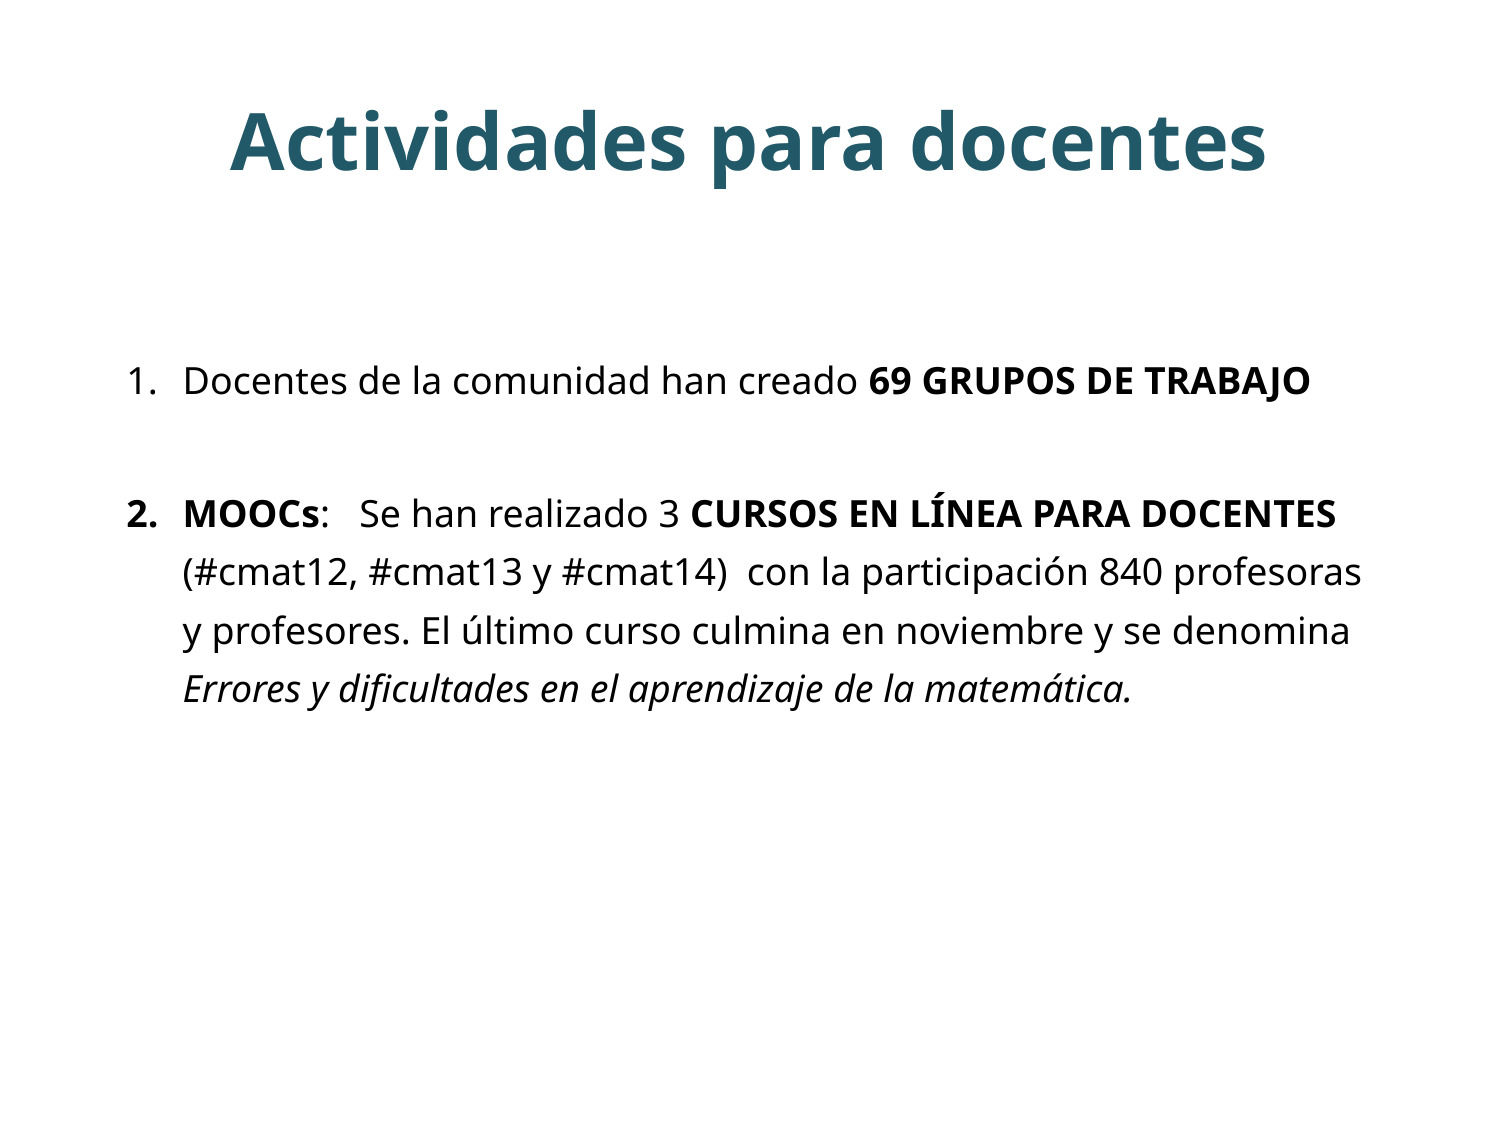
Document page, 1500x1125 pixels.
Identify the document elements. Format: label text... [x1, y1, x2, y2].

list Docentes de la comunidad han creado 69 GRUPOS DE TRABAJO MOOCs: Se han realizado 3 CURSOS EN LÍNEA PARA DOCENTES (#cmat12, #cmat13 y #cmat14) con la participación 840 profesoras y profesores. El último curso culmina en noviembre y se denomina Errores y dificultades en el aprendizaje de la matemática. [111, 290, 1399, 764]
title Actividades para docentes [75, 45, 1425, 233]
